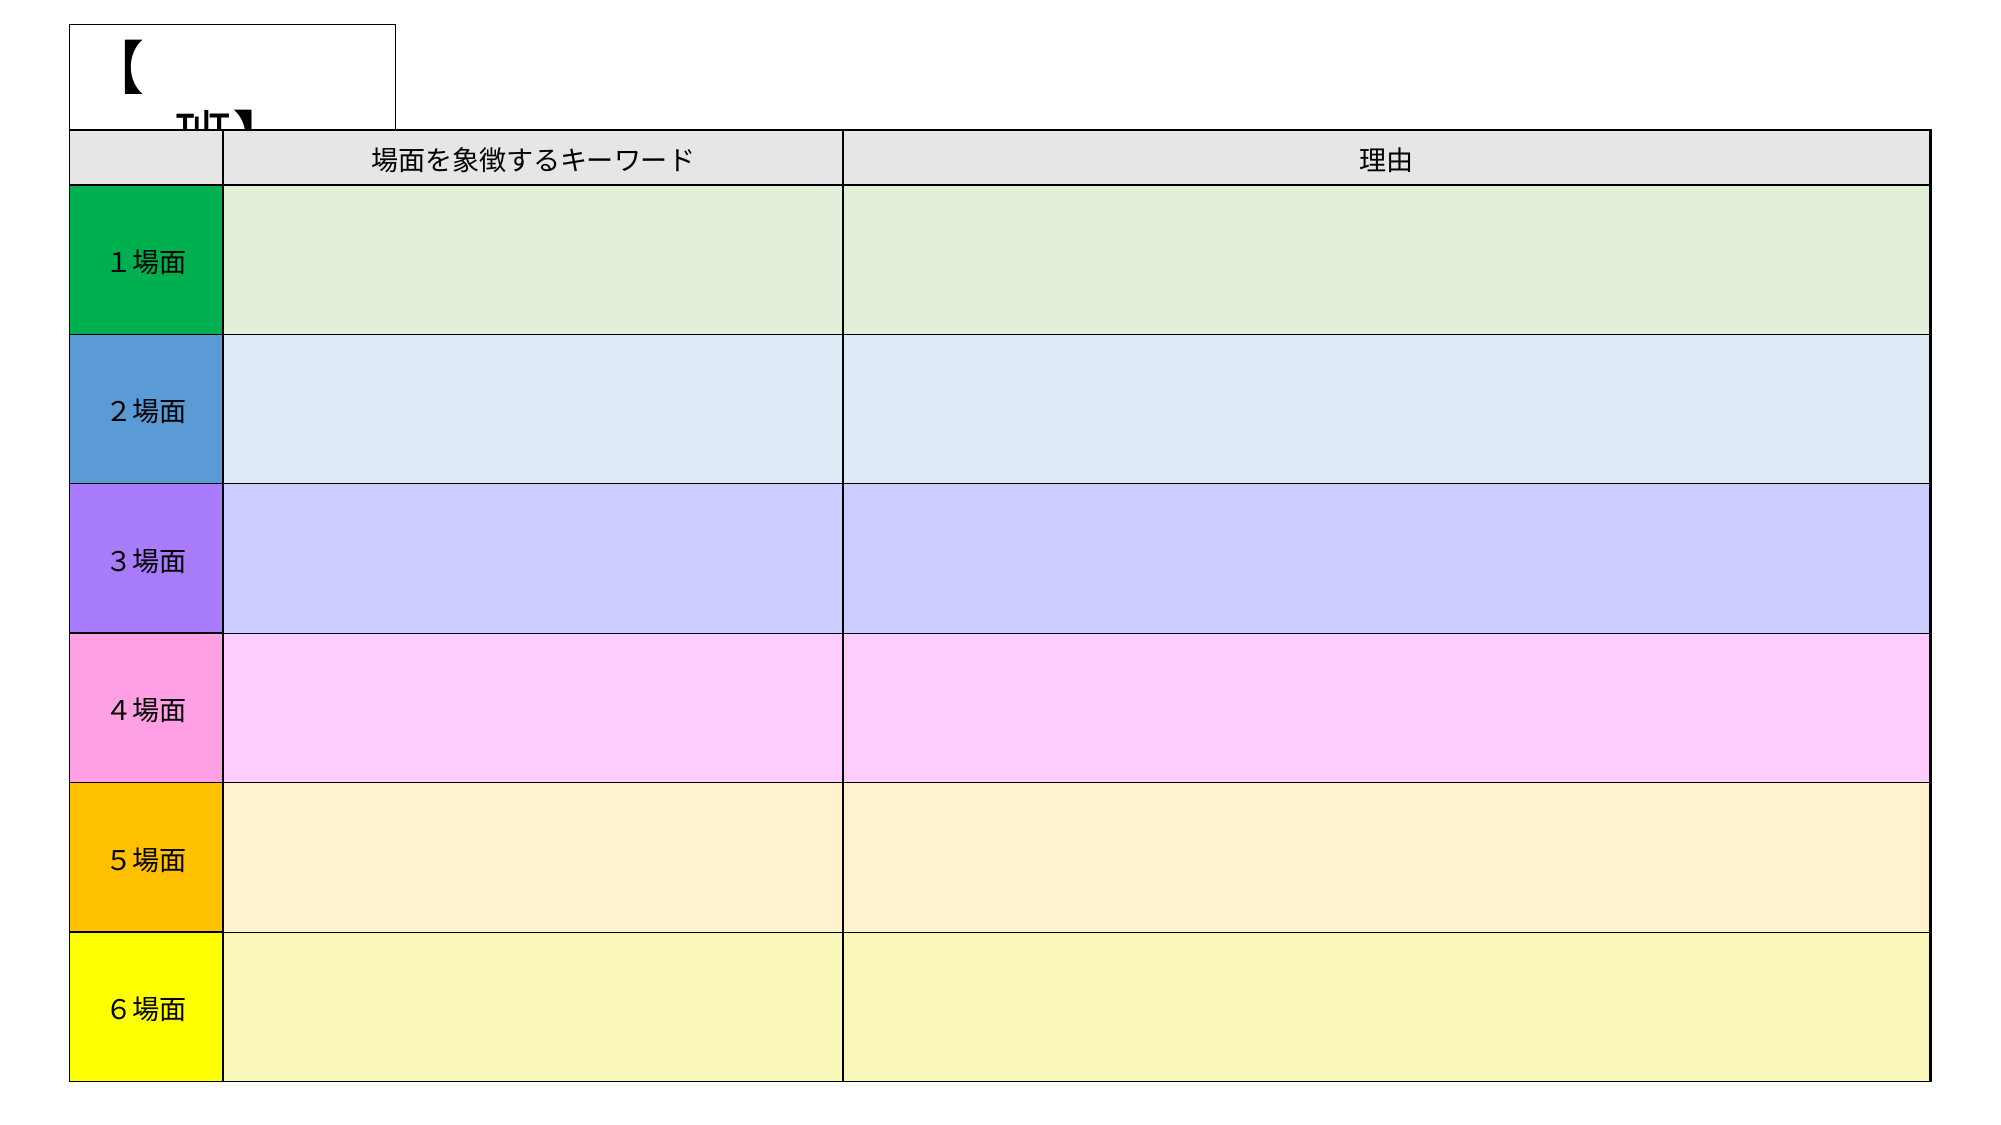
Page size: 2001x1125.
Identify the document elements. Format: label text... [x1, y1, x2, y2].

table_cell [844, 634, 1929, 782]
table_cell [224, 933, 842, 1081]
table_cell [224, 484, 842, 633]
table_cell [844, 933, 1929, 1081]
text_box 【 班】 [69, 24, 396, 129]
table_cell ４場面​ [70, 634, 222, 782]
table_cell [844, 783, 1929, 932]
table_cell [844, 484, 1929, 633]
table_cell [844, 335, 1929, 483]
table_header 場面を象徴する​キーワード​ [224, 131, 842, 184]
table_cell ２場面​ [70, 335, 222, 483]
table_header ​ [70, 131, 222, 184]
table_cell [224, 186, 842, 334]
table_header 理由​ [844, 131, 1929, 184]
table_cell ３場面​ [70, 484, 222, 632]
table_cell １場面​ [70, 186, 222, 334]
table_cell [224, 783, 842, 932]
table_cell ６場面​ [70, 933, 222, 1081]
table_cell [224, 634, 842, 782]
table_cell [844, 186, 1929, 334]
table_cell ５場面​ [70, 783, 222, 931]
table_cell [224, 335, 842, 483]
